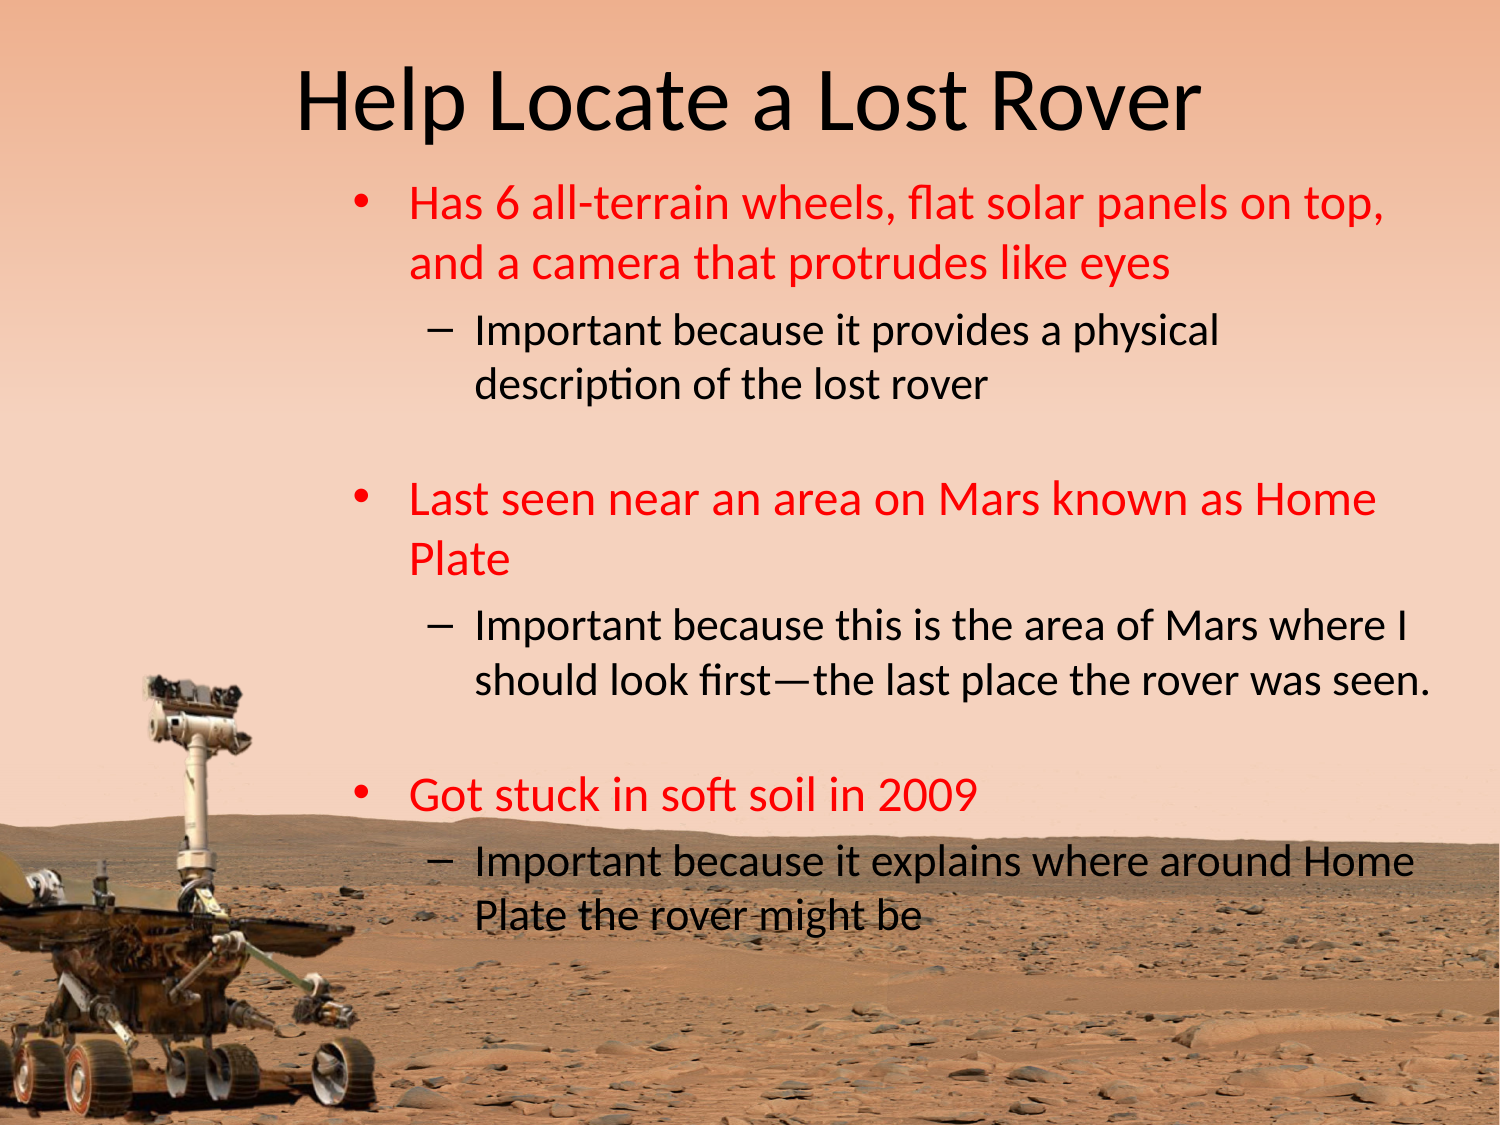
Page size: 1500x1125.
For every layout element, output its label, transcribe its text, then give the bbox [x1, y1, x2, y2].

list Has 6 all-terrain wheels, flat solar panels on top, and a camera that protrudes like eyes Important because it provides a physical description of the lost rover Last seen near an area on Mars known as Home Plate Important because this is the area of Mars where I should look first—the last place the rover was seen. Got stuck in soft soil in 2009 Important because it explains where around Home Plate the rover might be [337, 162, 1450, 1113]
title Help Locate a Lost Rover [75, 0, 1425, 188]
picture [0, 645, 1500, 1125]
